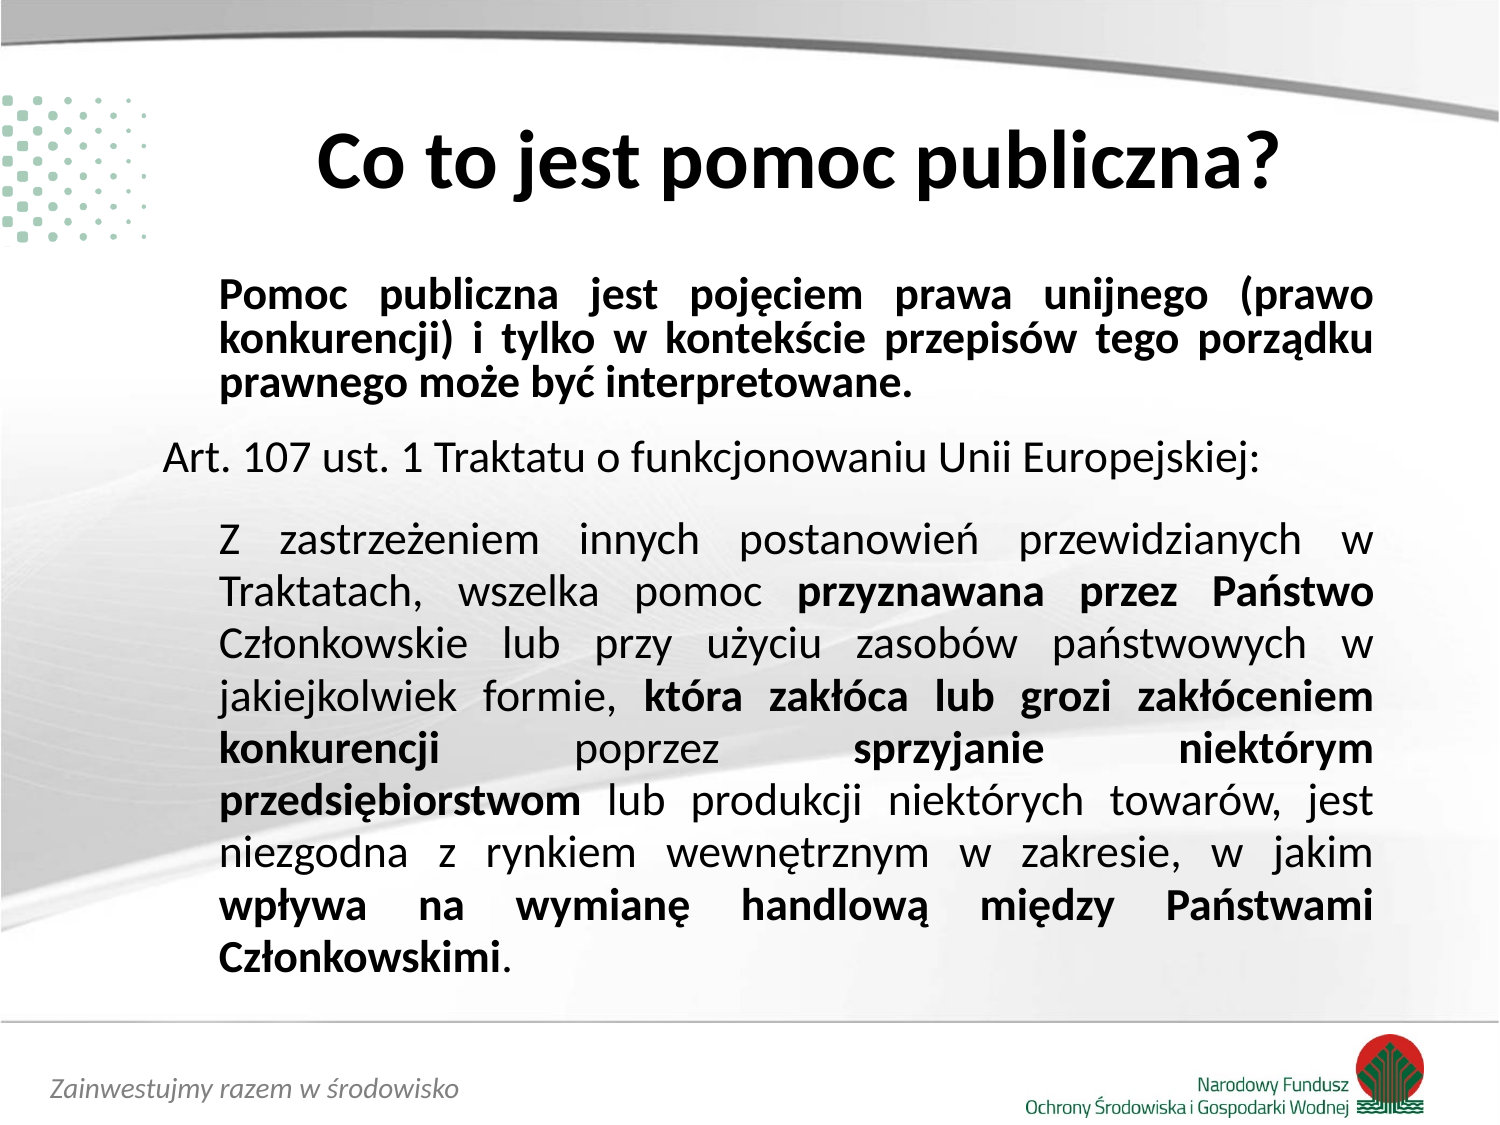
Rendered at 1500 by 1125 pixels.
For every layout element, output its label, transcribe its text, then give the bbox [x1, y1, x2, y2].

picture [1026, 1034, 1424, 1118]
picture [0, 0, 1499, 1023]
list Pomoc publiczna jest pojęciem prawa unijnego (prawo konkurencji) i tylko w kontekście przepisów tego porządku prawnego może być interpretowane. Art. 107 ust. 1 Traktatu o funkcjonowaniu Unii Europejskiej: Z zastrzeżeniem innych postanowień przewidzianych w Traktatach, wszelka pomoc przyznawana przez Państwo Członkowskie lub przy użyciu zasobów państwowych w jakiejkolwiek formie, która zakłóca lub grozi zakłóceniem konkurencji poprzez sprzyjanie niektórym przedsiębiorstwom lub produkcji niektórych towarów, jest niezgodna z rynkiem wewnętrznym w zakresie, w jakim wpływa na wymianę handlową między Państwami Członkowskimi. [147, 267, 1390, 1017]
title Co to jest pomoc publiczna? [175, 67, 1425, 244]
